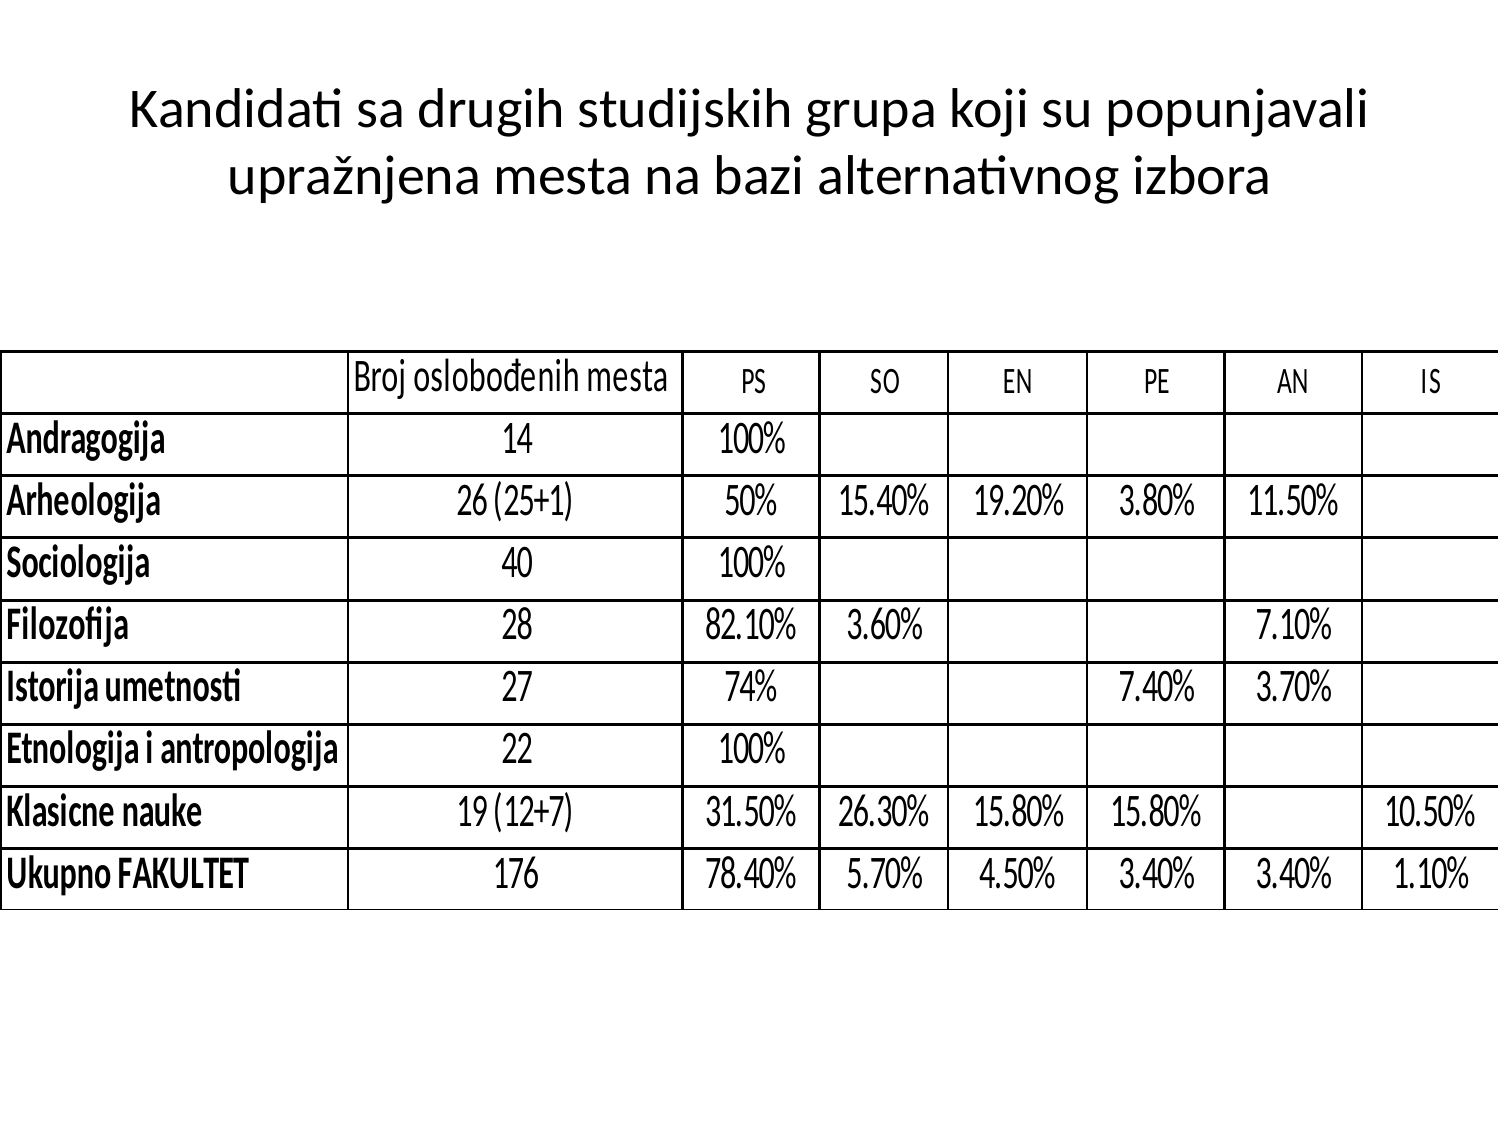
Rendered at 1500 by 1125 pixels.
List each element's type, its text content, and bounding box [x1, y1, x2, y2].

title Kandidati sa drugih studijskih grupa koji su popunjavali upražnjena mesta na bazi alternativnog izbora [75, 45, 1425, 233]
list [0, 349, 1500, 913]
